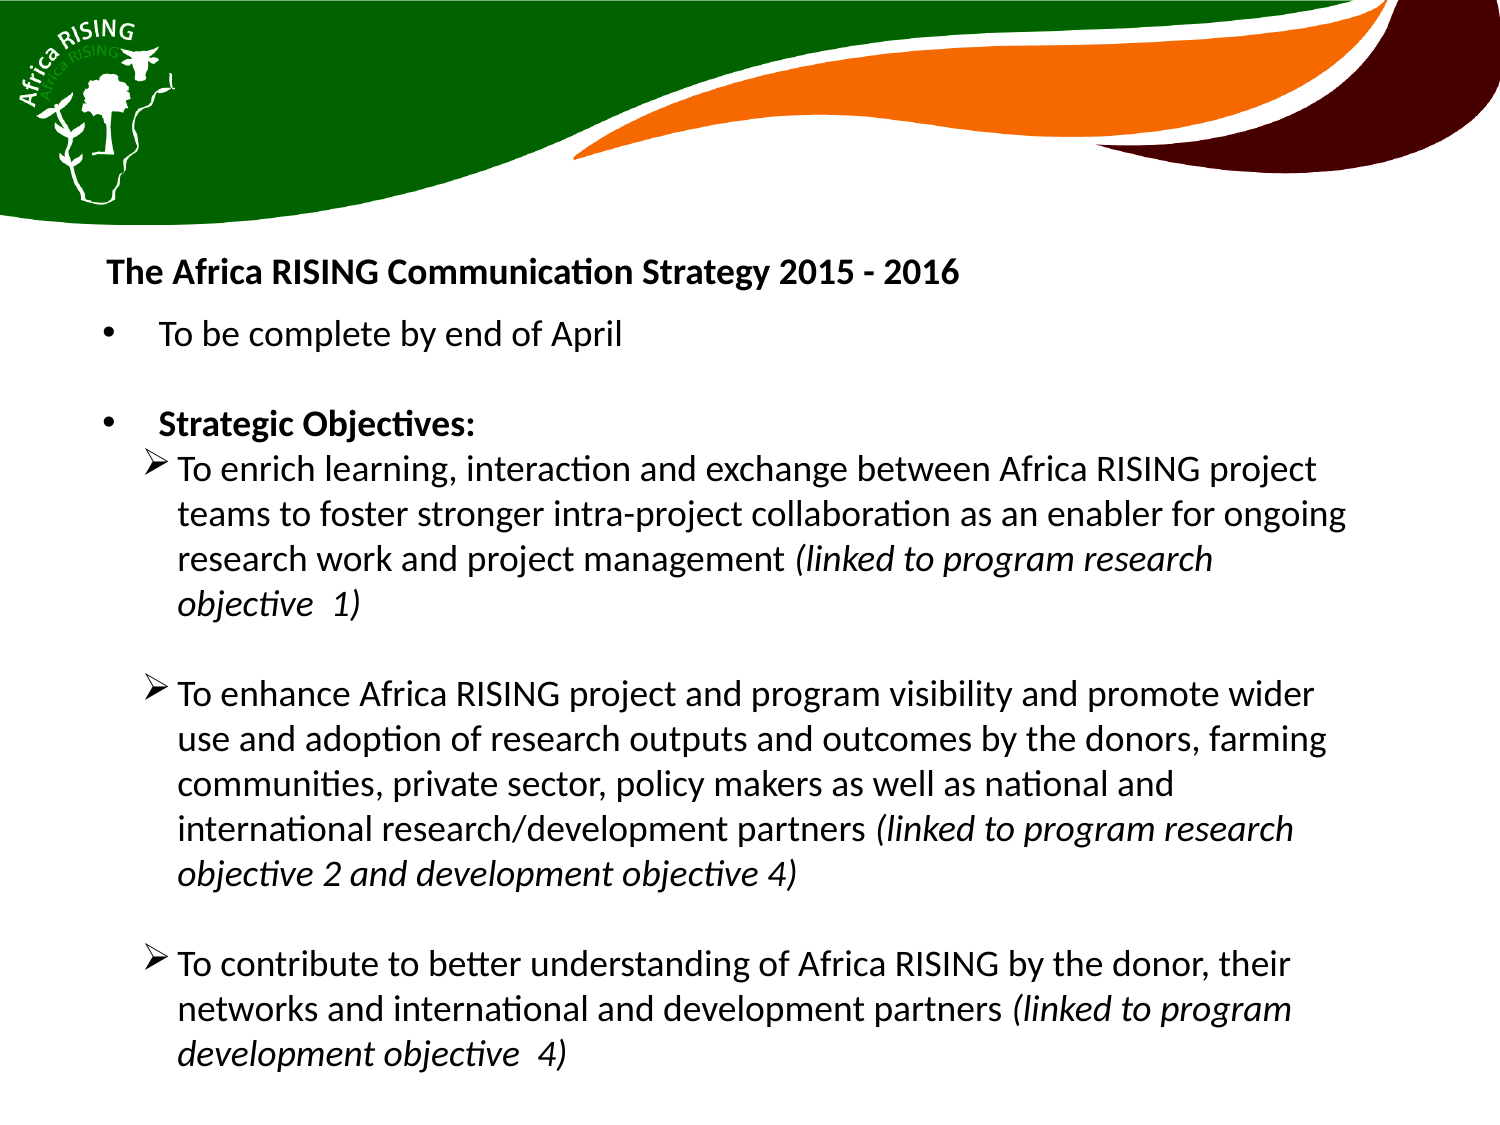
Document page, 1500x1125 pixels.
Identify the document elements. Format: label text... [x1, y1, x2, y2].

text_box The Africa RISING Communication Strategy 2015 - 2016 [91, 239, 976, 300]
text_box To be complete by end of April Strategic Objectives: To enrich learning, interaction and exchange between Africa RISING project teams to foster stronger intra-project collaboration as an enabler for ongoing research work and project management (linked to program research objective 1) To enhance Africa RISING project and program visibility and promote wider use and adoption of research outputs and outcomes by the donors, farming communities, private sector, policy makers as well as national and international research/development partners (linked to program research objective 2 and development objective 4) To contribute to better understanding of Africa RISING by the donor, their networks and international and development partners (linked to program development objective 4) [87, 302, 1363, 1082]
picture [0, 0, 1500, 226]
